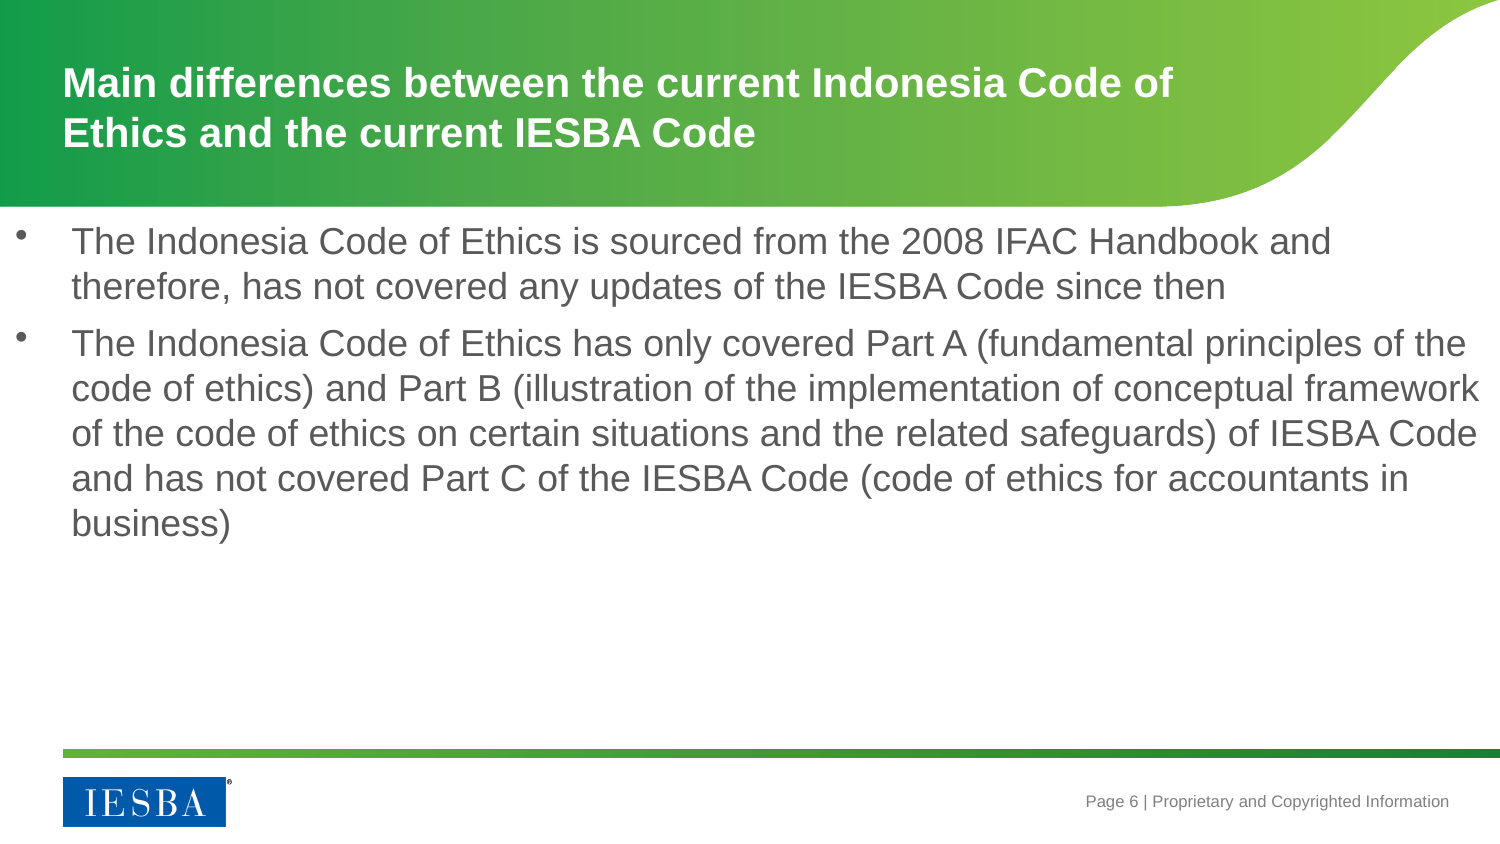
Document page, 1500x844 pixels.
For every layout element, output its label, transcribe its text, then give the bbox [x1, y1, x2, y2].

list The Indonesia Code of Ethics is sourced from the 2008 IFAC Handbook and therefore, has not covered any updates of the IESBA Code since then The Indonesia Code of Ethics has only covered Part A (fundamental principles of the code of ethics) and Part B (illustration of the implementation of conceptual framework of the code of ethics on certain situations and the related safeguards) of IESBA Code and has not covered Part C of the IESBA Code (code of ethics for accountants in business) [0, 209, 1500, 747]
title Main differences between the current Indonesia Code of Ethics and the current IESBA Code [62, 46, 1300, 185]
picture [63, 777, 232, 827]
picture [0, 0, 1500, 207]
